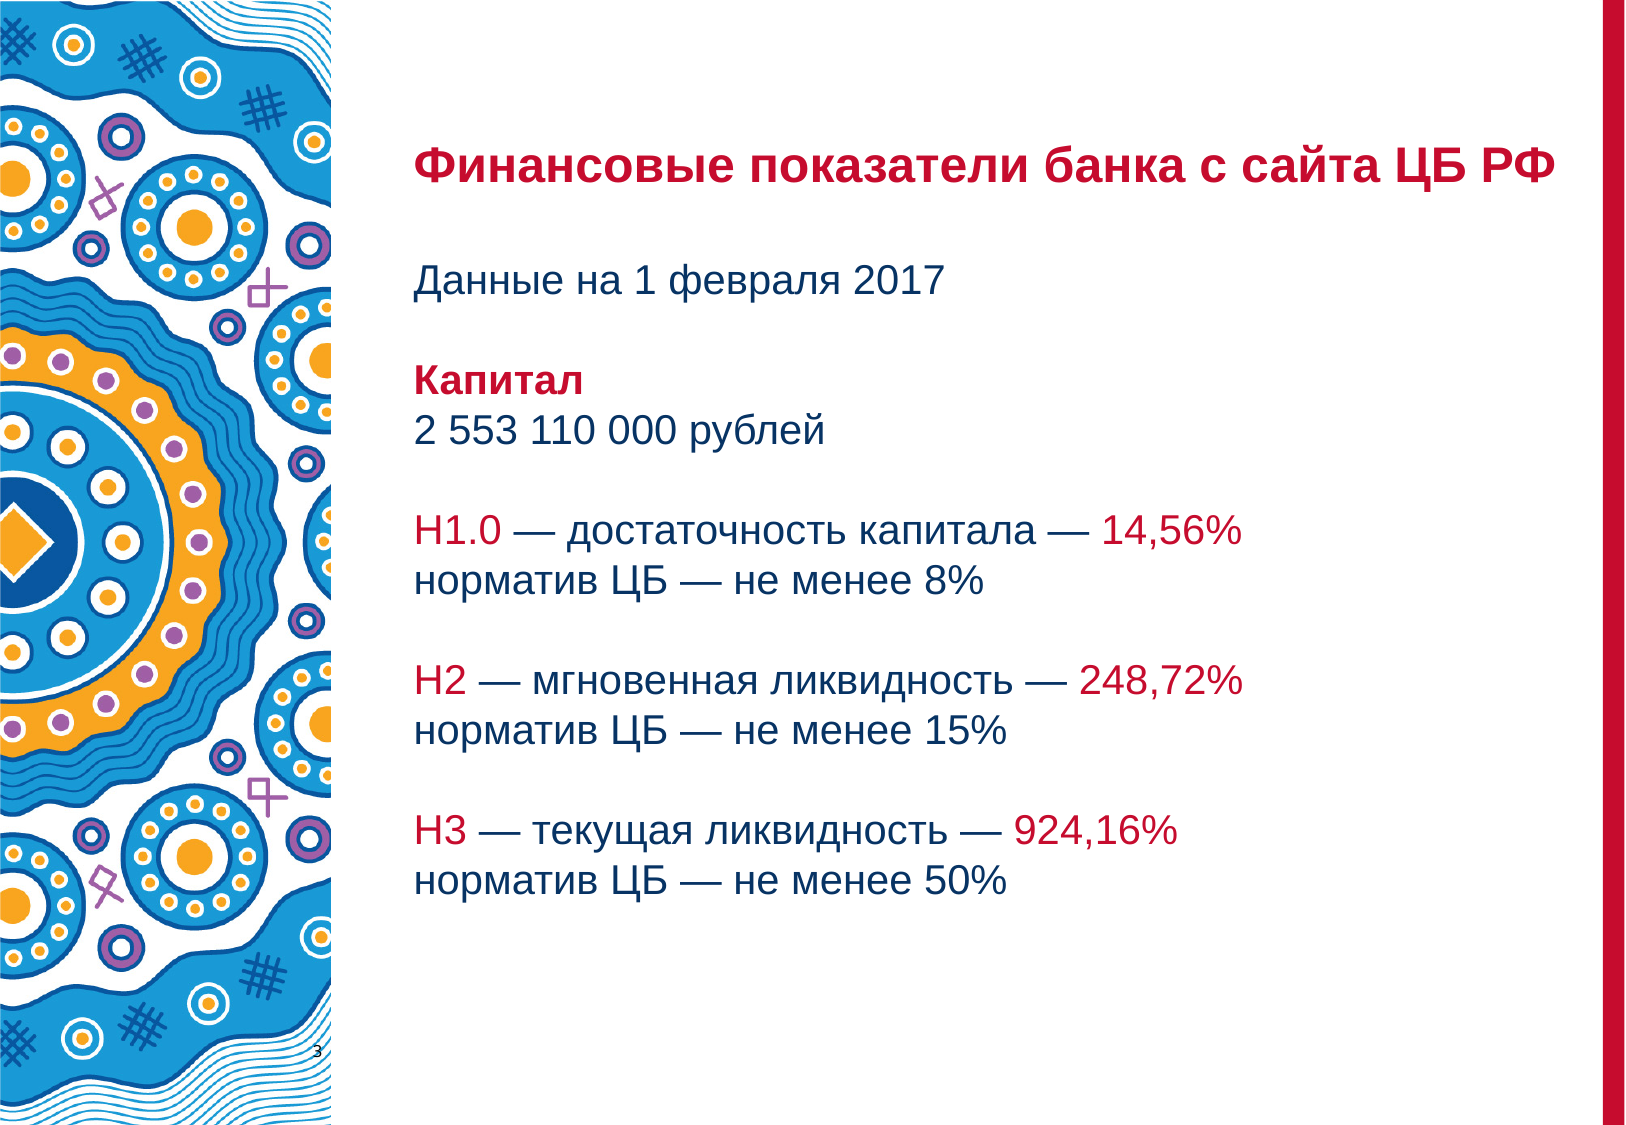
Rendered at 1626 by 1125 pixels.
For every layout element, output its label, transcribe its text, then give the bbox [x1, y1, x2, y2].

slide_number 3 [0, 1022, 338, 1083]
text_box Финансовые показатели банка с сайта ЦБ РФ Данные на 1 февраля 2017 Капитал 2 553 110 000 рублей Н1.0 — достаточность капитала — 14,56% норматив ЦБ — не менее 8% Н2 — мгновенная ликвидность — 248,72% норматив ЦБ — не менее 15% Н3 — текущая ликвидность — 924,16% норматив ЦБ — не менее 50% [398, 125, 1581, 911]
picture [0, 0, 434, 1125]
